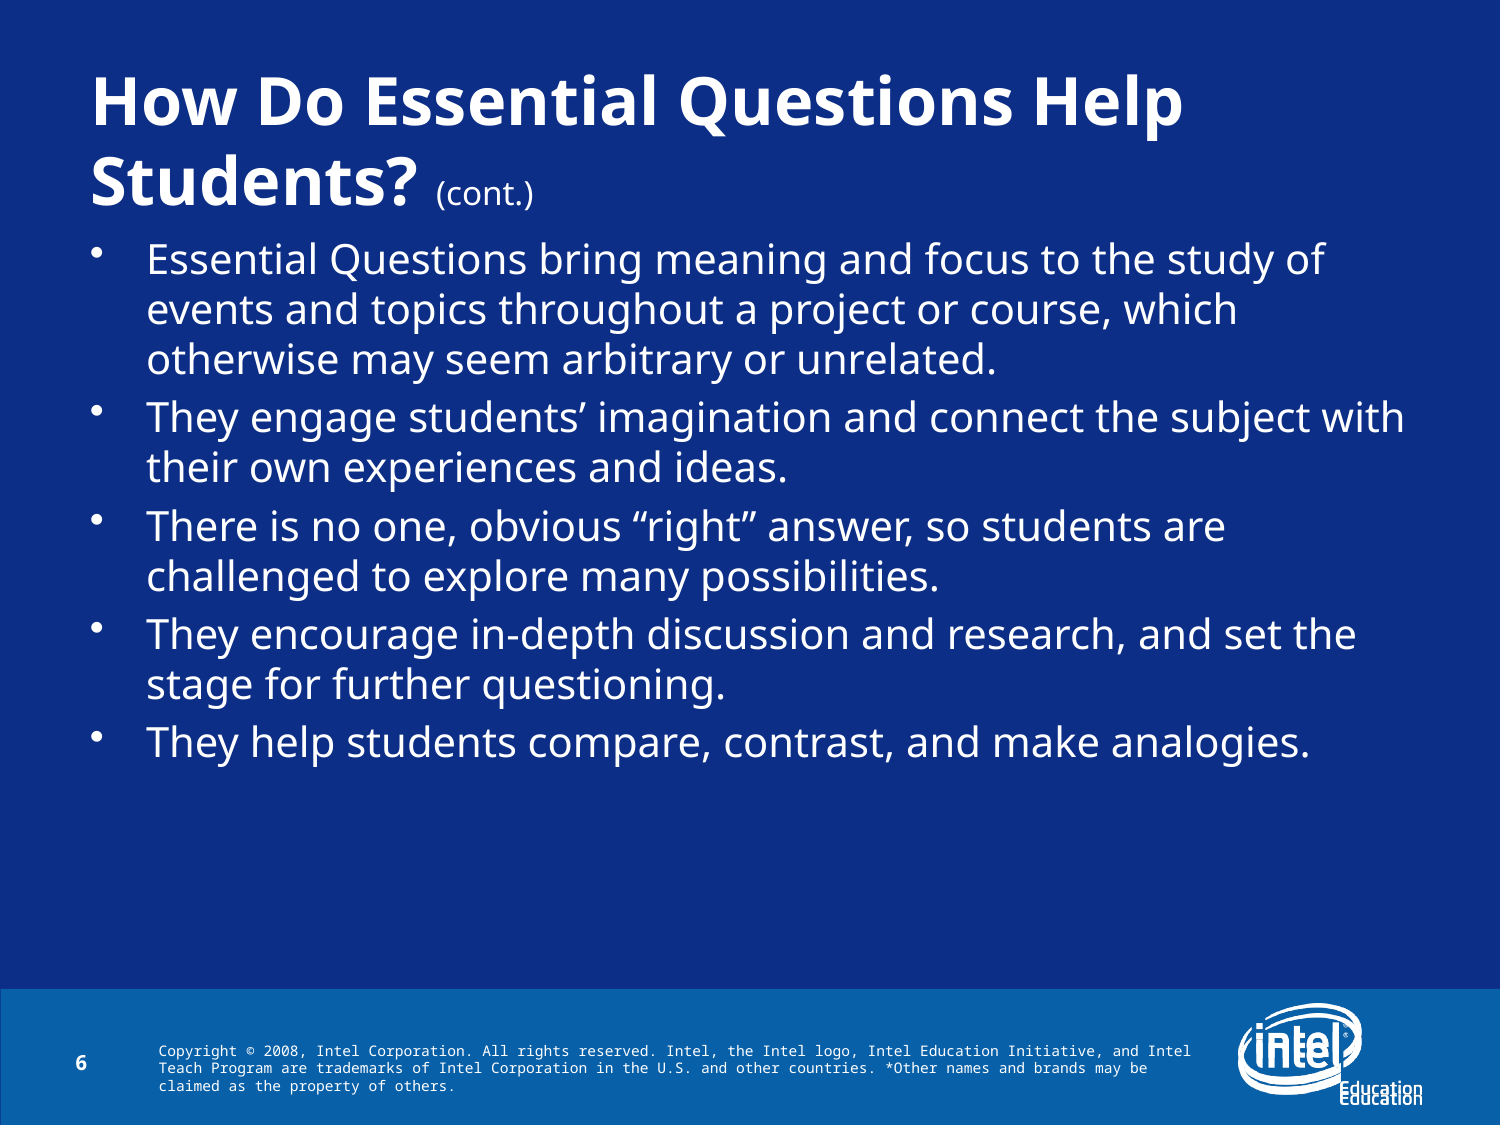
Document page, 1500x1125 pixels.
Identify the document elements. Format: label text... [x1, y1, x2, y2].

picture [1238, 1003, 1422, 1105]
list Essential Questions bring meaning and focus to the study of events and topics throughout a project or course, which otherwise may seem arbitrary or unrelated. They engage students’ imagination and connect the subject with their own experiences and ideas. There is no one, obvious “right” answer, so students are challenged to explore many possibilities. They encourage in-depth discussion and research, and set the stage for further questioning. They help students compare, contrast, and make analogies. [74, 224, 1427, 976]
title How Do Essential Questions Help Students? (cont.) [74, 44, 1426, 224]
slide_number 6 [74, 1049, 144, 1095]
